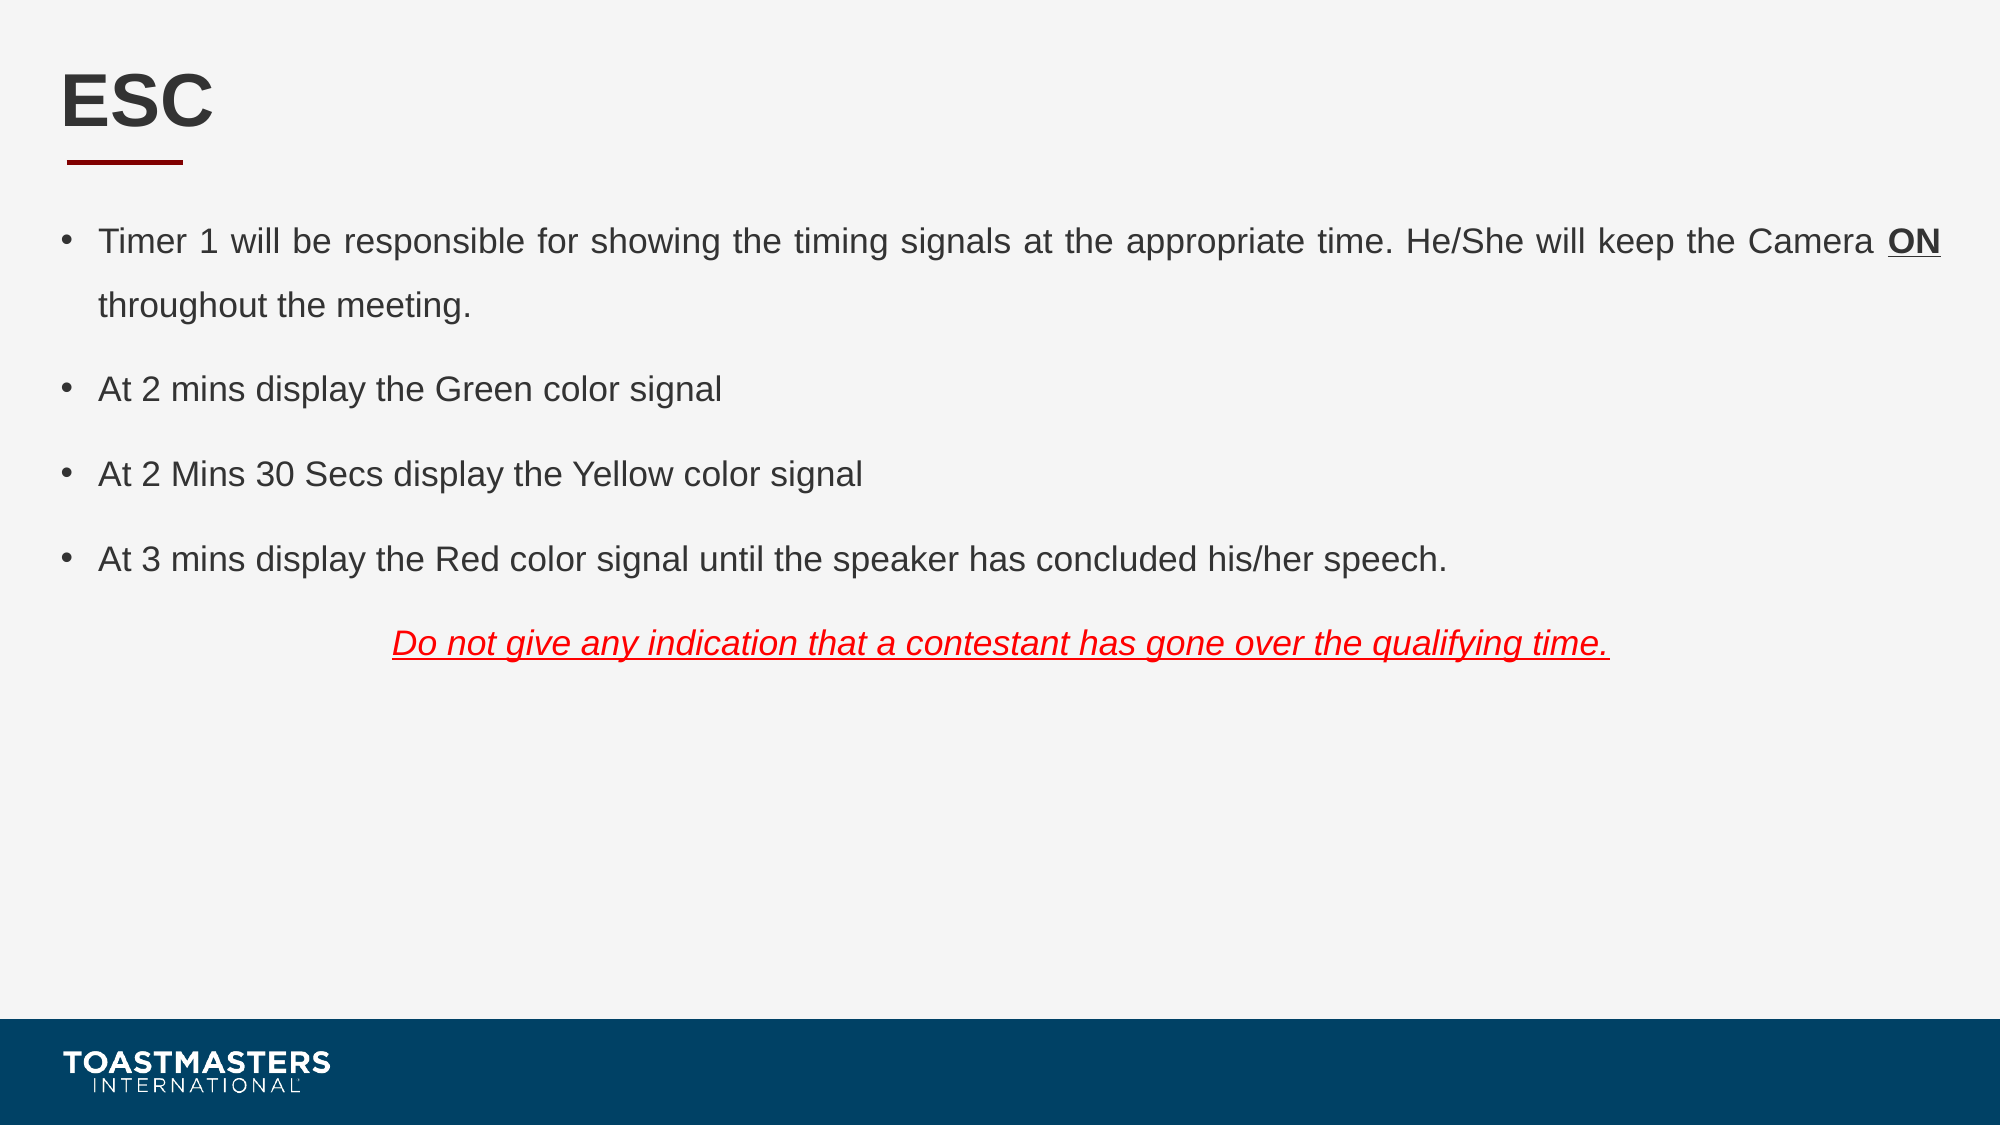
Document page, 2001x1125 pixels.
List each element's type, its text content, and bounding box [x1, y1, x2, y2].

list Timer 1 will be responsible for showing the timing signals at the appropriate time. He/She will keep the Camera ON throughout the meeting. At 2 mins display the Green color signal At 2 Mins 30 Secs display the Yellow color signal At 3 mins display the Red color signal until the speaker has concluded his/her speech. Do not give any indication that a contestant has gone over the qualifying time. [45, 189, 1957, 963]
picture [51, 1036, 343, 1103]
title ESC [45, 48, 1957, 155]
